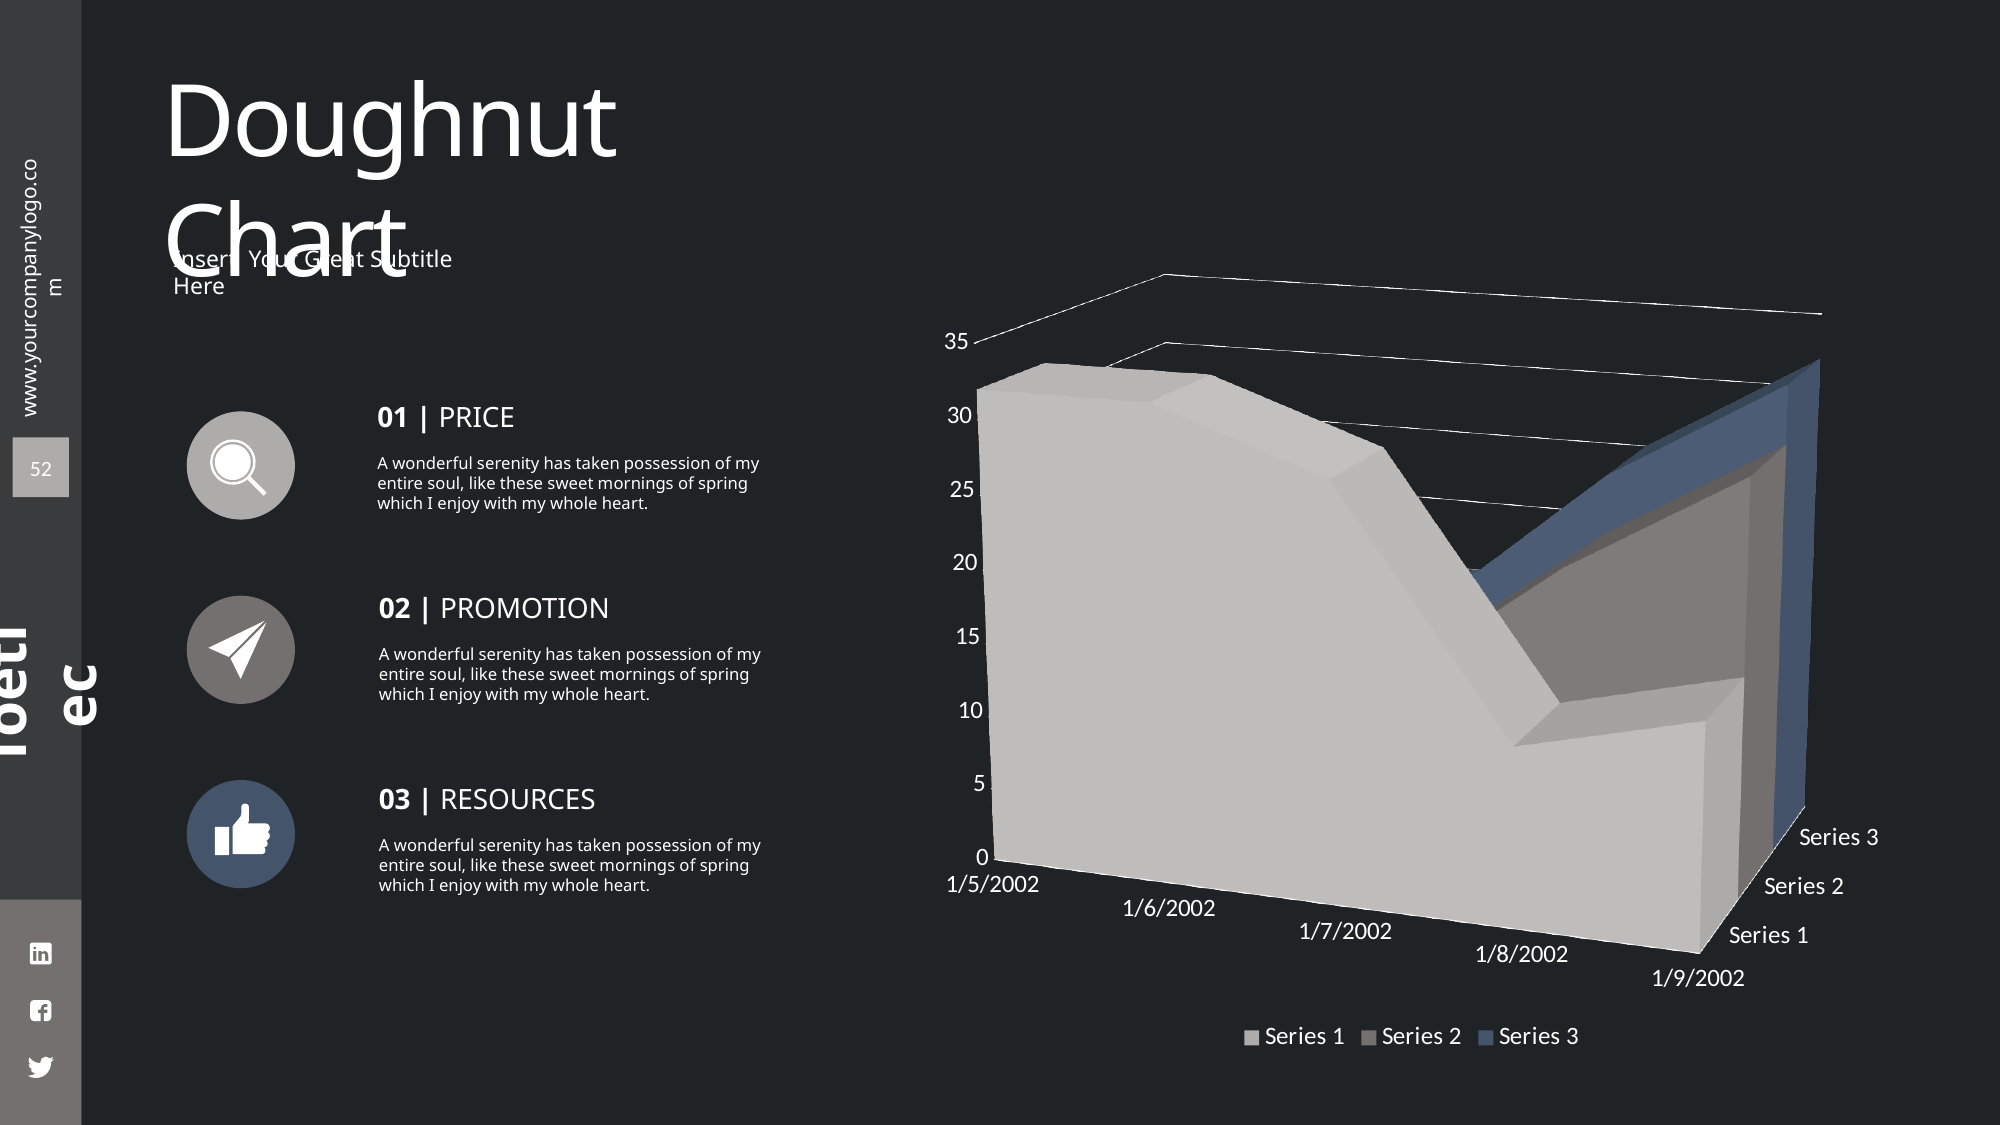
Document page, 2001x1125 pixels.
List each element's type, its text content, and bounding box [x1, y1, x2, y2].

text_box [185, 594, 296, 705]
text_box Doughnut Chart [147, 116, 677, 236]
text_box 01 | PRICE A wonderful serenity has taken possession of my entire soul, like these sweet mornings of spring which I enjoy with my whole heart. [362, 392, 777, 521]
text_box [185, 778, 296, 890]
slide_number 52 [12, 437, 69, 498]
text_box [185, 410, 296, 521]
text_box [208, 620, 267, 679]
chart [902, 258, 1921, 1057]
text_box 02 | PROMOTION A wonderful serenity has taken possession of my entire soul, like these sweet mornings of spring which I enjoy with my whole heart. [364, 583, 779, 712]
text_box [214, 803, 270, 856]
text_box Insert Your Great Subtitle Here [158, 237, 512, 307]
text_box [210, 439, 267, 496]
text_box 03 | RESOURCES A wonderful serenity has taken possession of my entire soul, like these sweet mornings of spring which I enjoy with my whole heart. [364, 774, 779, 903]
